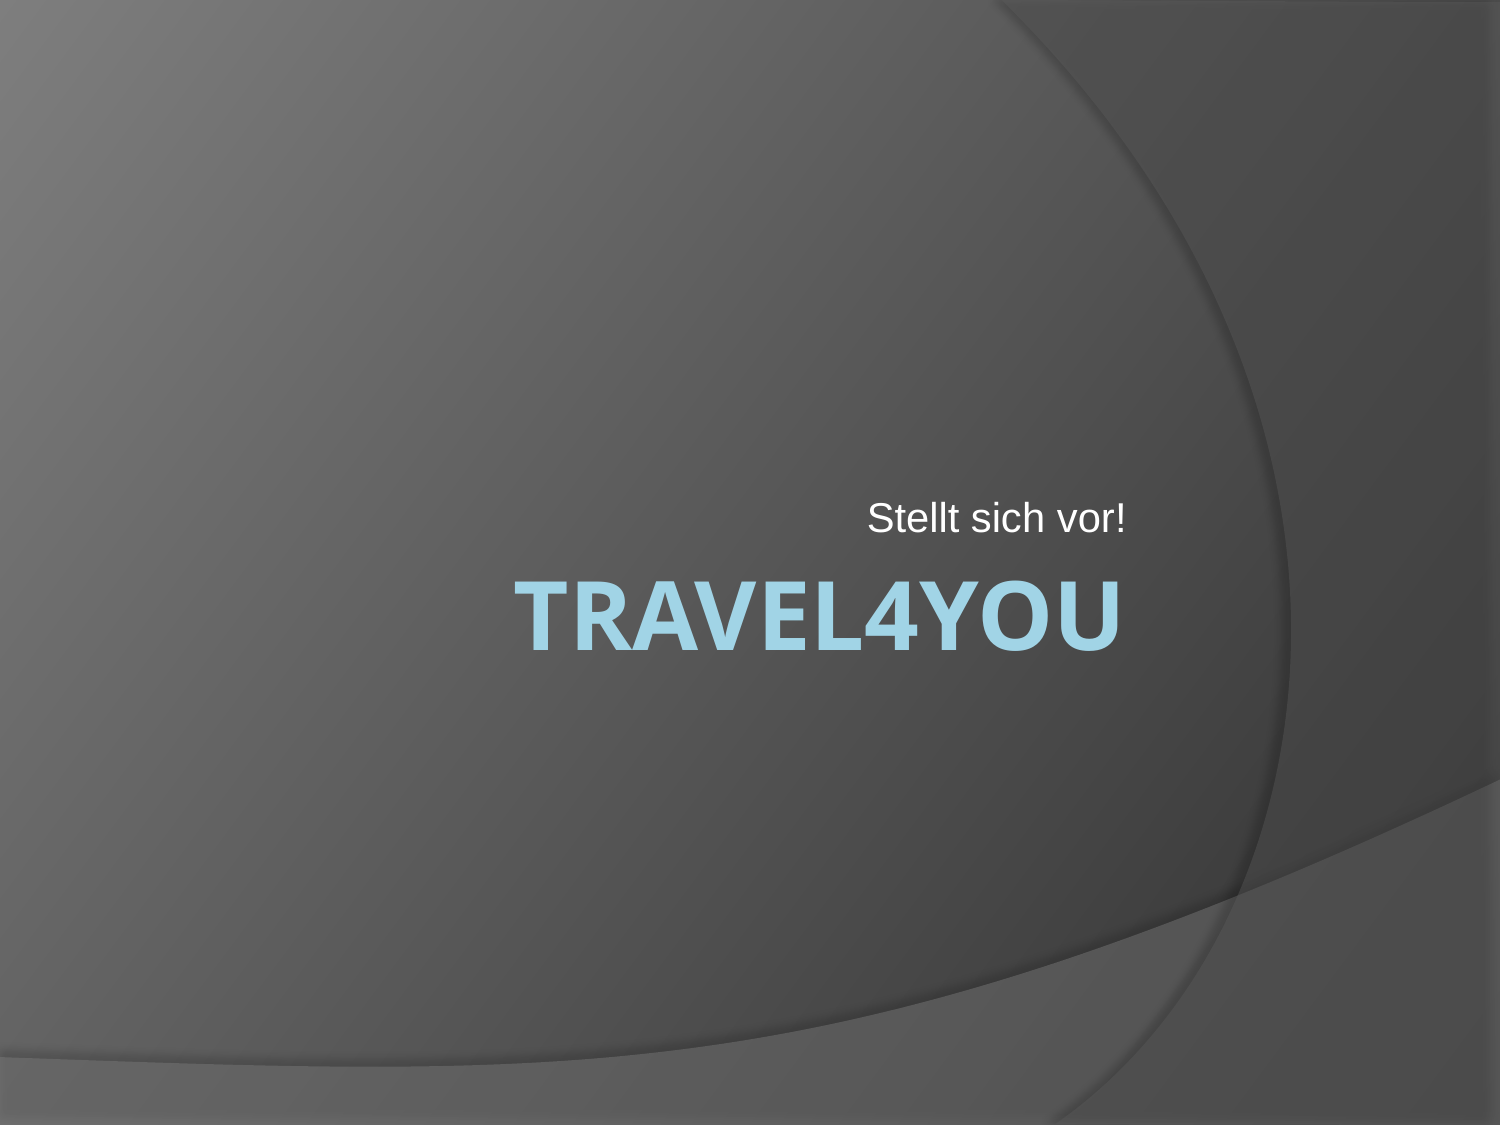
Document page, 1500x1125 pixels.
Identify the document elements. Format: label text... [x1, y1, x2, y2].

title Travel4You [70, 547, 1134, 925]
subtitle Stellt sich vor! [71, 253, 1134, 541]
